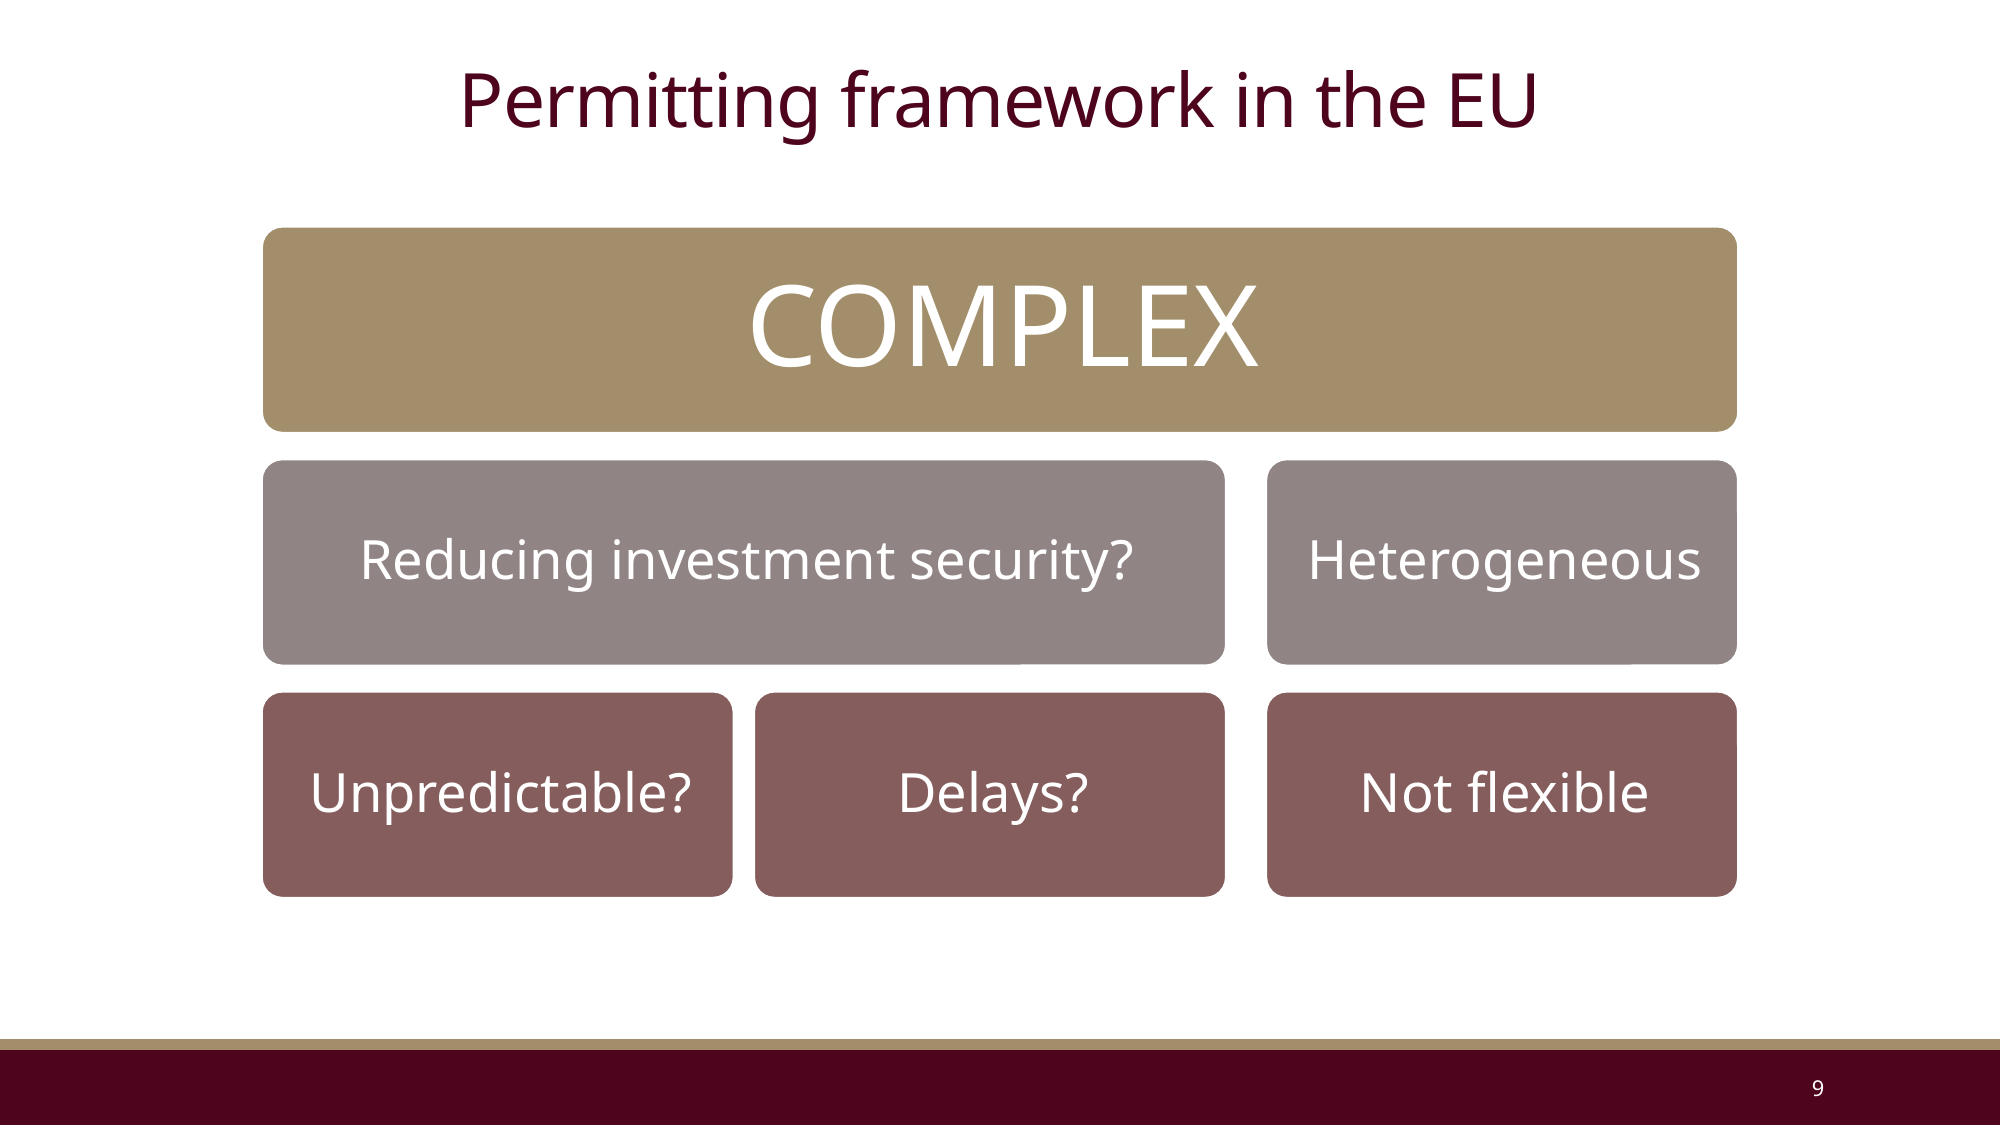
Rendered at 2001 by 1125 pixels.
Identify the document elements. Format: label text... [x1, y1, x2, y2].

slide_number 9 [1624, 1059, 1840, 1120]
title Permitting framework in the EU [261, 35, 1739, 151]
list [260, 225, 1739, 900]
